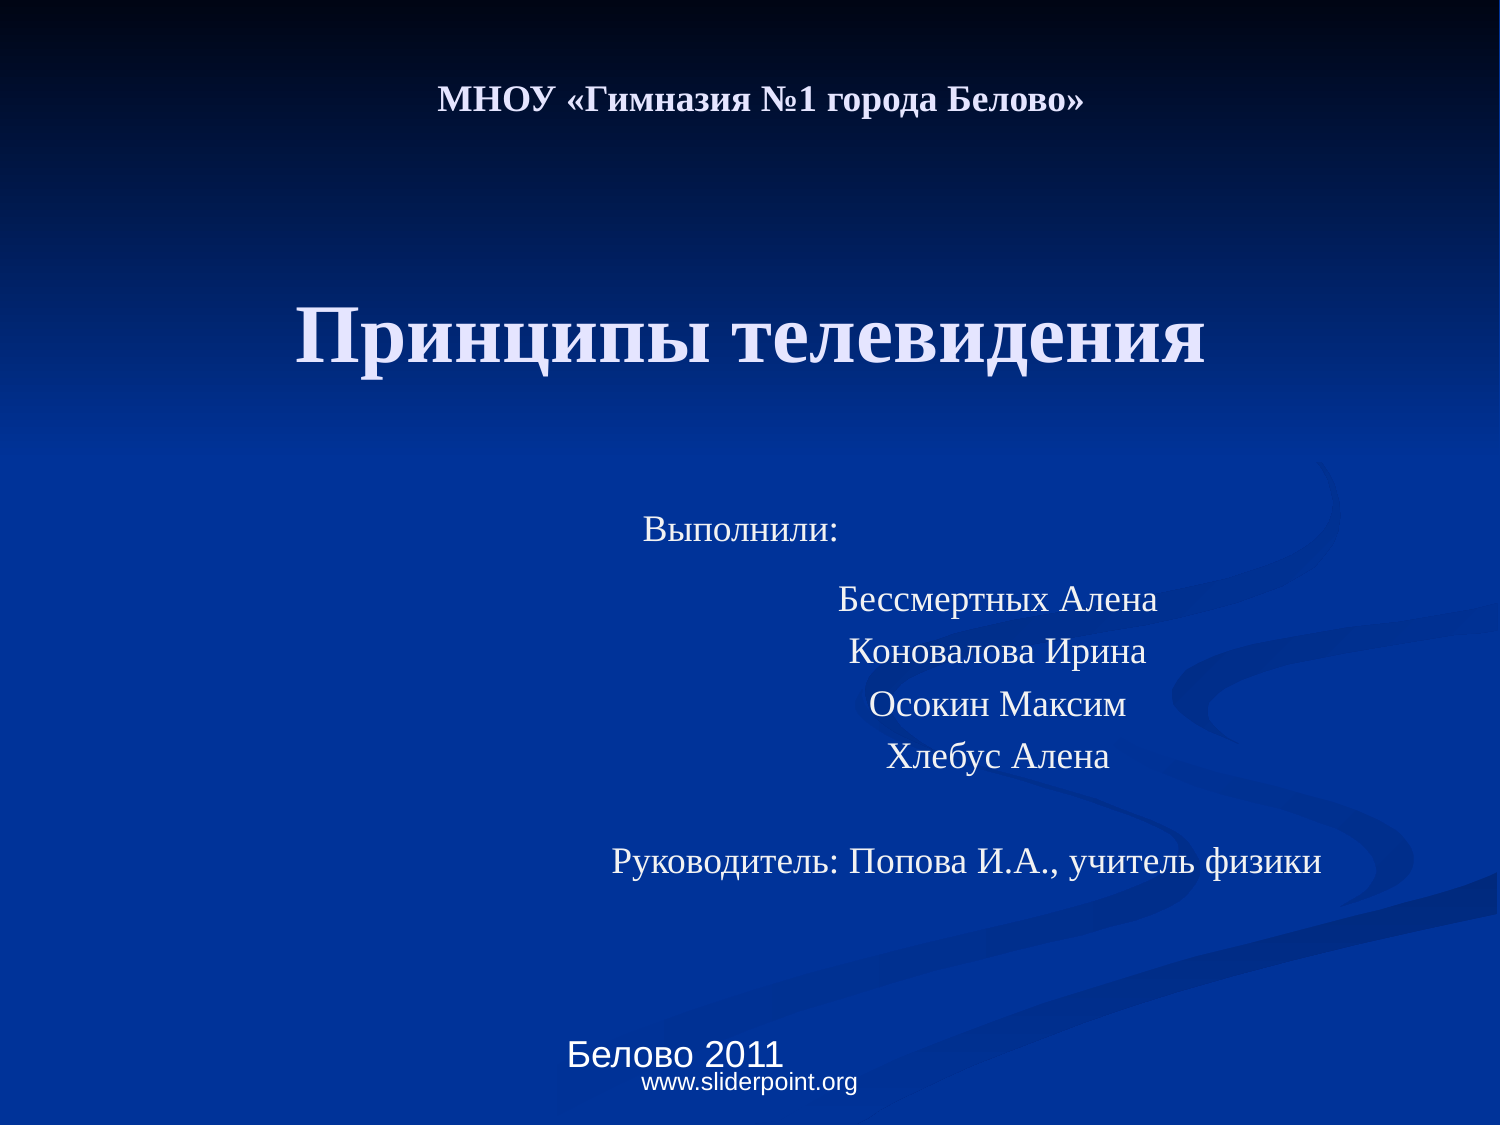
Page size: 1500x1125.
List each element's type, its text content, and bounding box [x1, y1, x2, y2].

title МНОУ «Гимназия №1 города Белово» Принципы телевидения [123, 54, 1400, 387]
subtitle Выполнили: Бессмертных Алена Коновалова Ирина Осокин Максим Хлебус Алена Руководитель: Попова И.А., учитель физики [596, 408, 1400, 776]
footer www.sliderpoint.org [512, 1024, 988, 1104]
